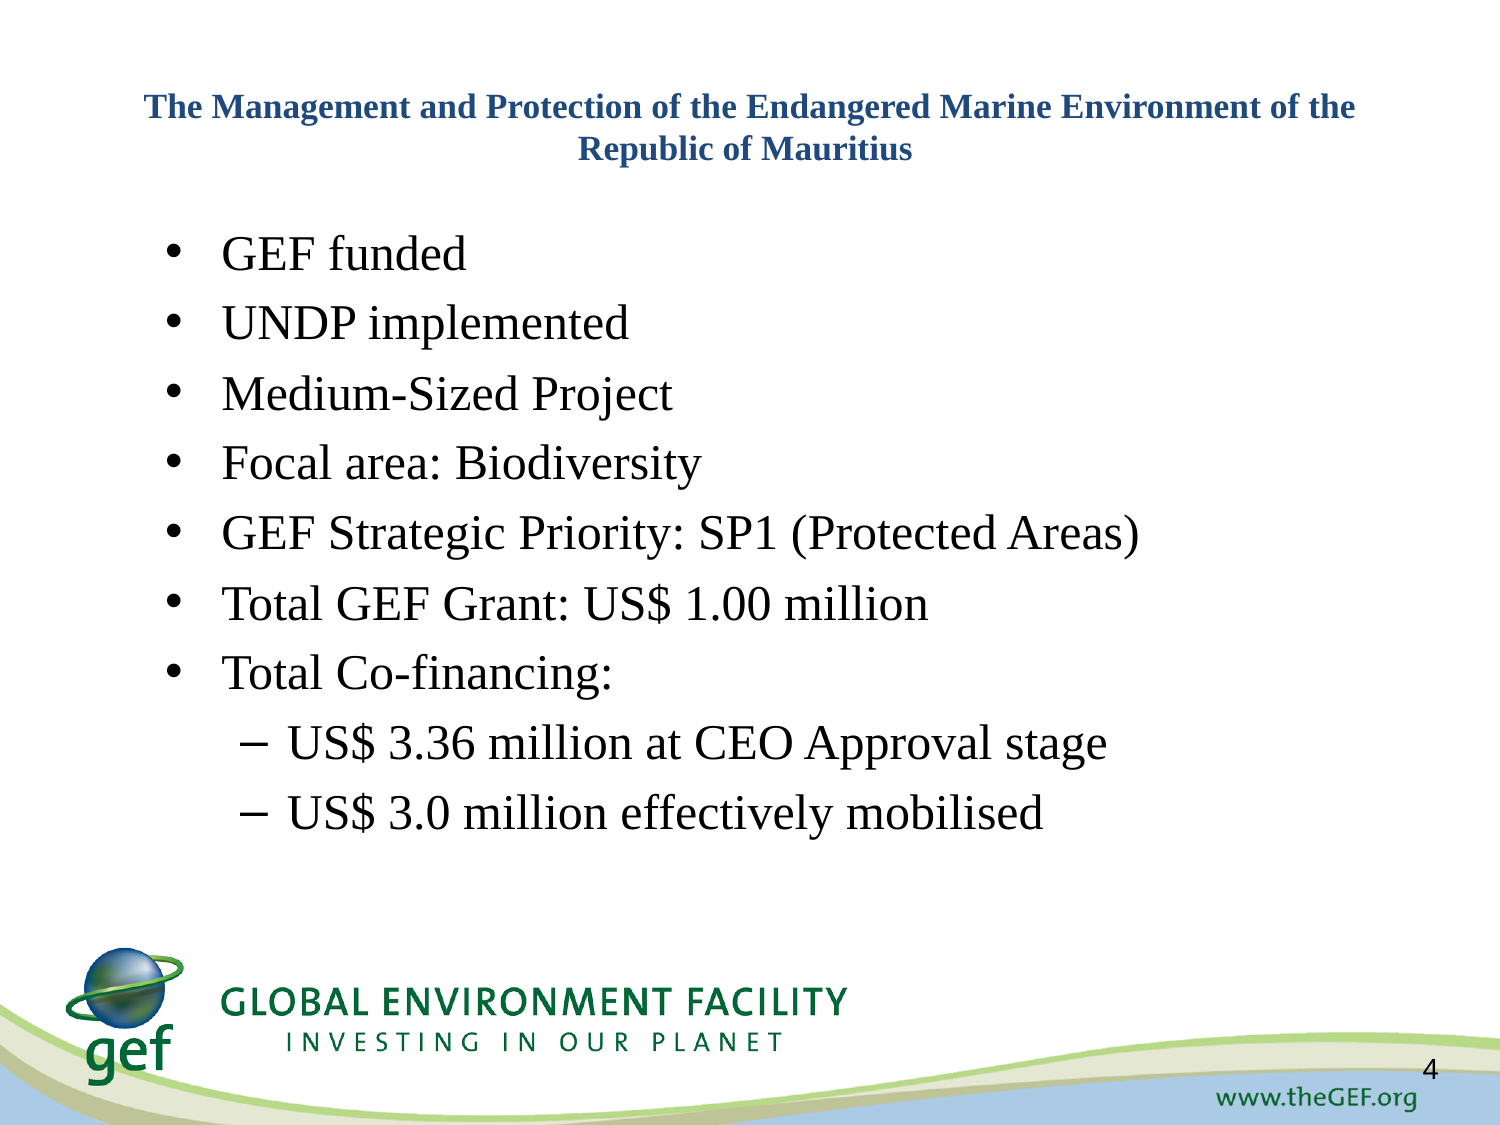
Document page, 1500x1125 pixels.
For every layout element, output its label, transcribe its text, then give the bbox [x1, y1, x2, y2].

title The Management and Protection of the Endangered Marine Environment of the Republic of Mauritius [74, 74, 1426, 226]
slide_number 4 [1407, 1042, 1500, 1103]
picture [0, 920, 1500, 1125]
list GEF funded UNDP implemented Medium-Sized Project Focal area: Biodiversity GEF Strategic Priority: SP1 (Protected Areas) Total GEF Grant: US$ 1.00 million Total Co-financing: US$ 3.36 million at CEO Approval stage US$ 3.0 million effectively mobilised [149, 212, 1426, 926]
